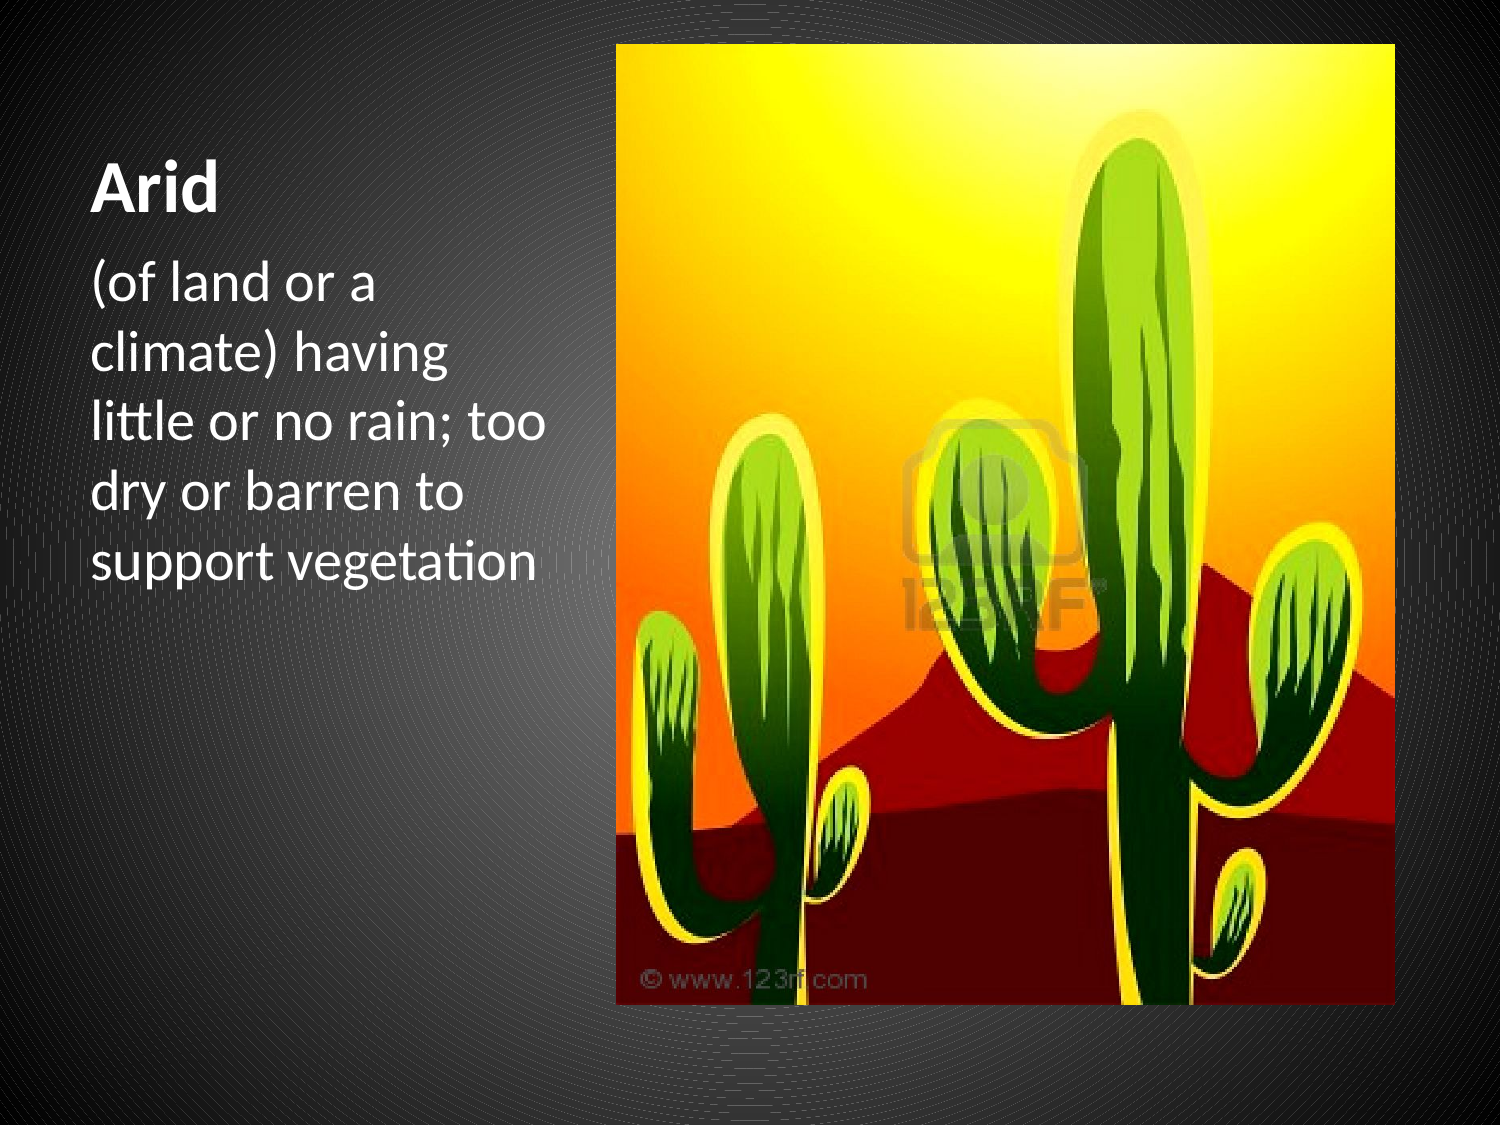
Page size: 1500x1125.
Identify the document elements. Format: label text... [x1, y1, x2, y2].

title Arid [75, 44, 569, 235]
list (of land or a climate) having little or no rain; too dry or barren to support vegetation [75, 235, 569, 1005]
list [586, 44, 1426, 1006]
